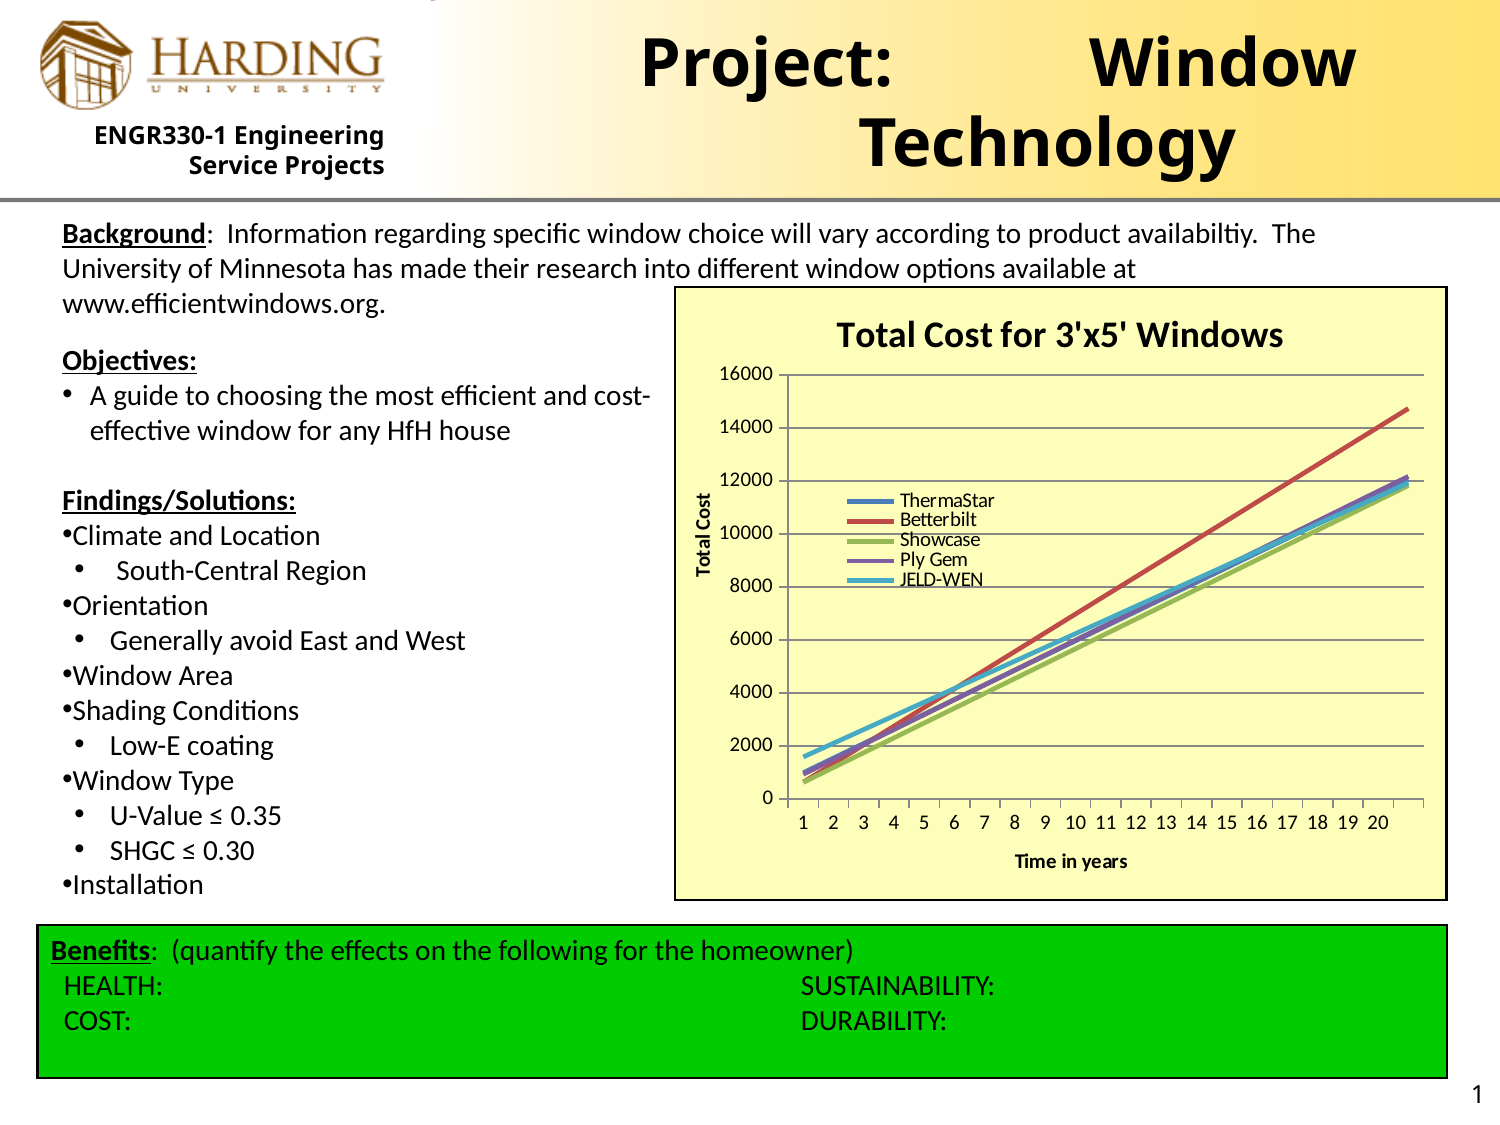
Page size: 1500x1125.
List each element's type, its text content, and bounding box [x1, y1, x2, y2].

text_box Objectives: A guide to choosing the most efficient and cost-effective window for any HfH house Findings/Solutions: Climate and Location South-Central Region Orientation Generally avoid East and West Window Area Shading Conditions Low-E coating Window Type U-Value ≤ 0.35 SHGC ≤ 0.30 Installation [48, 299, 720, 1118]
title Project: Window Technology [474, 12, 1500, 188]
text_box Background: Information regarding specific window choice will vary according to product availabiltiy. The University of Minnesota has made their research into different window options available at www.efficientwindows.org. [48, 207, 1435, 299]
chart [674, 287, 1447, 901]
slide_number 1 [1149, 1065, 1500, 1125]
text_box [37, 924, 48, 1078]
picture [0, 0, 436, 129]
text_box Benefits: (quantify the effects on the following for the homeowner) HEALTH: SUSTAINABILITY: COST: DURABILITY: [720, 924, 1447, 1078]
